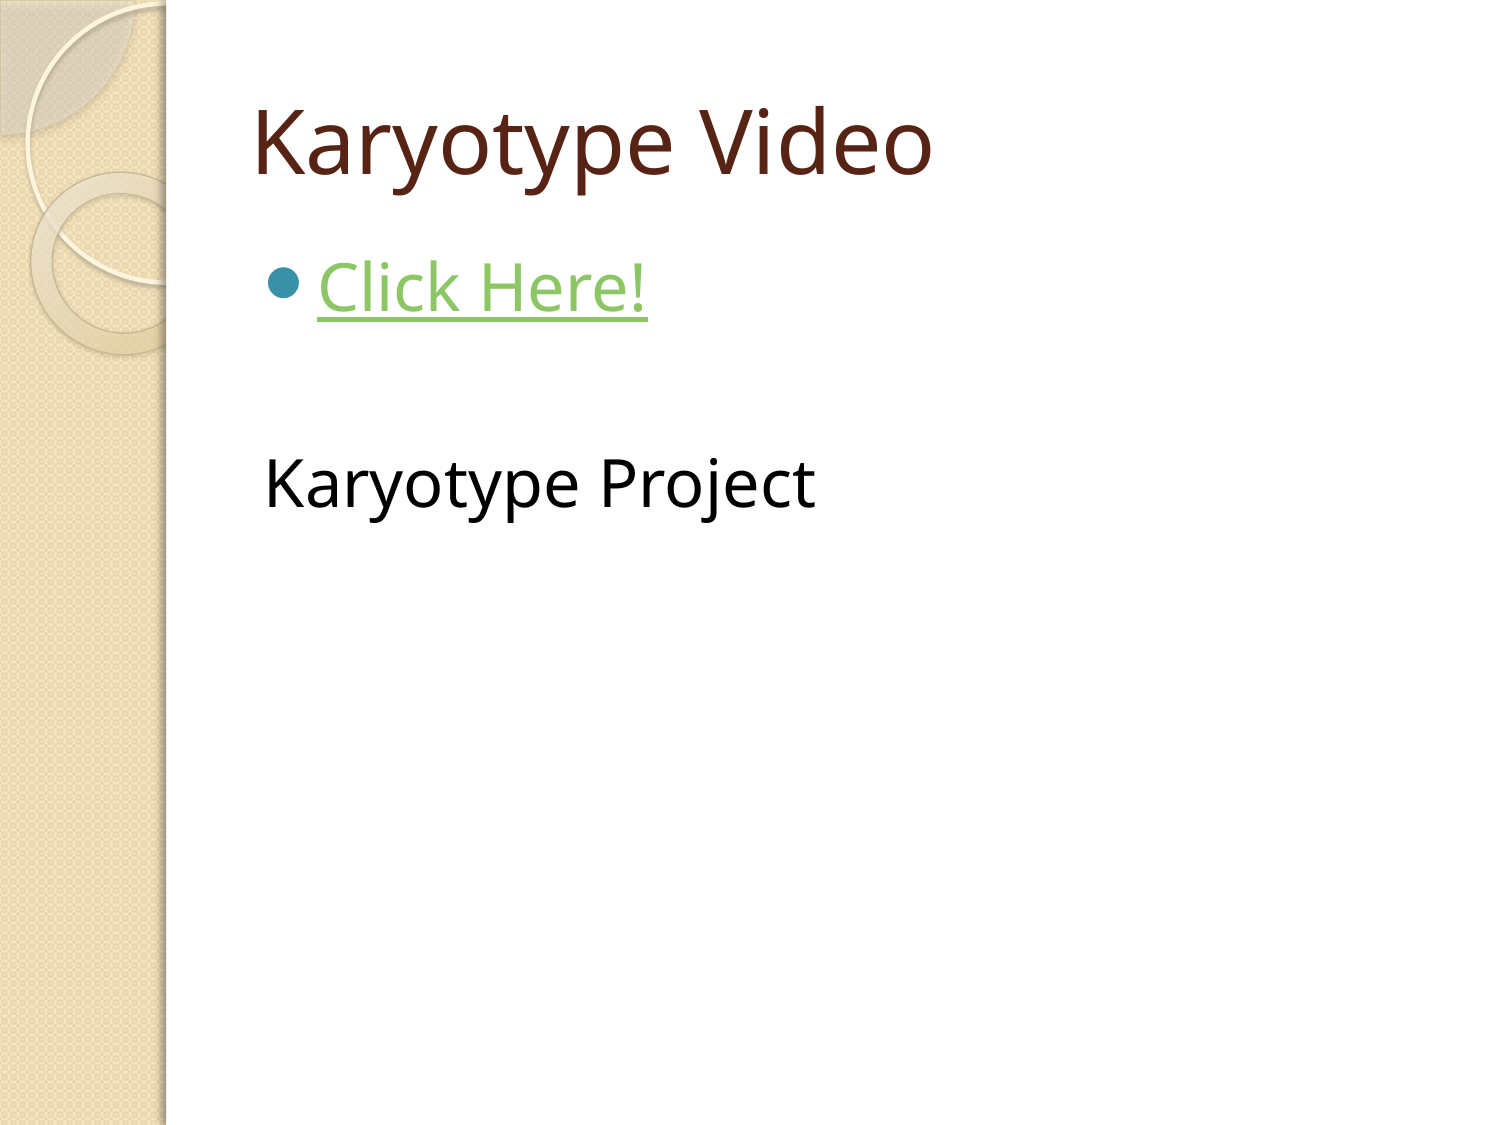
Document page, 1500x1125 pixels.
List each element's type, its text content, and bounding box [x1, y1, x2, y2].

title Karyotype Video [235, 45, 1466, 233]
list Click Here! Karyotype Project [235, 237, 1466, 1025]
